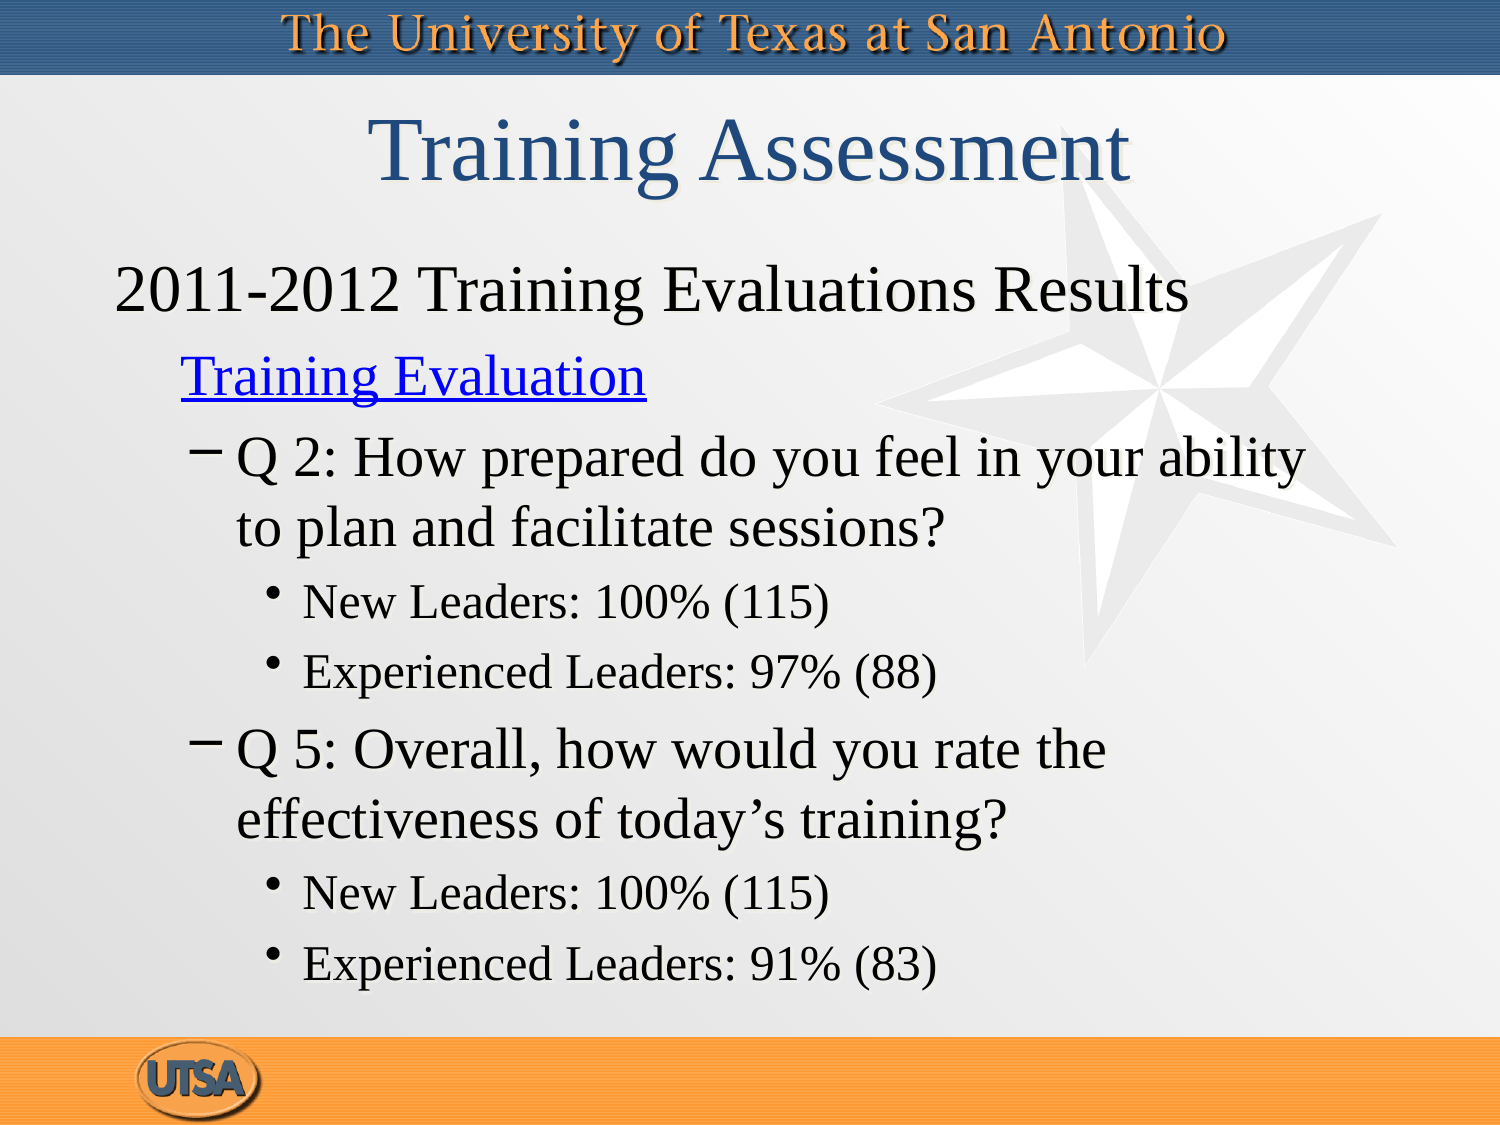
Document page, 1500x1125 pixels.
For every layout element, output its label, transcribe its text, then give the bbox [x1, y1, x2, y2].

title Training Assessment [112, 74, 1388, 213]
picture [0, 0, 1500, 75]
list 2011-2012 Training Evaluations Results Training Evaluation Q 2: How prepared do you feel in your ability to plan and facilitate sessions? New Leaders: 100% (115) Experienced Leaders: 97% (88) Q 5: Overall, how would you rate the effectiveness of today’s training? New Leaders: 100% (115) Experienced Leaders: 91% (83) [99, 237, 1376, 1038]
picture [0, 1037, 1500, 1125]
